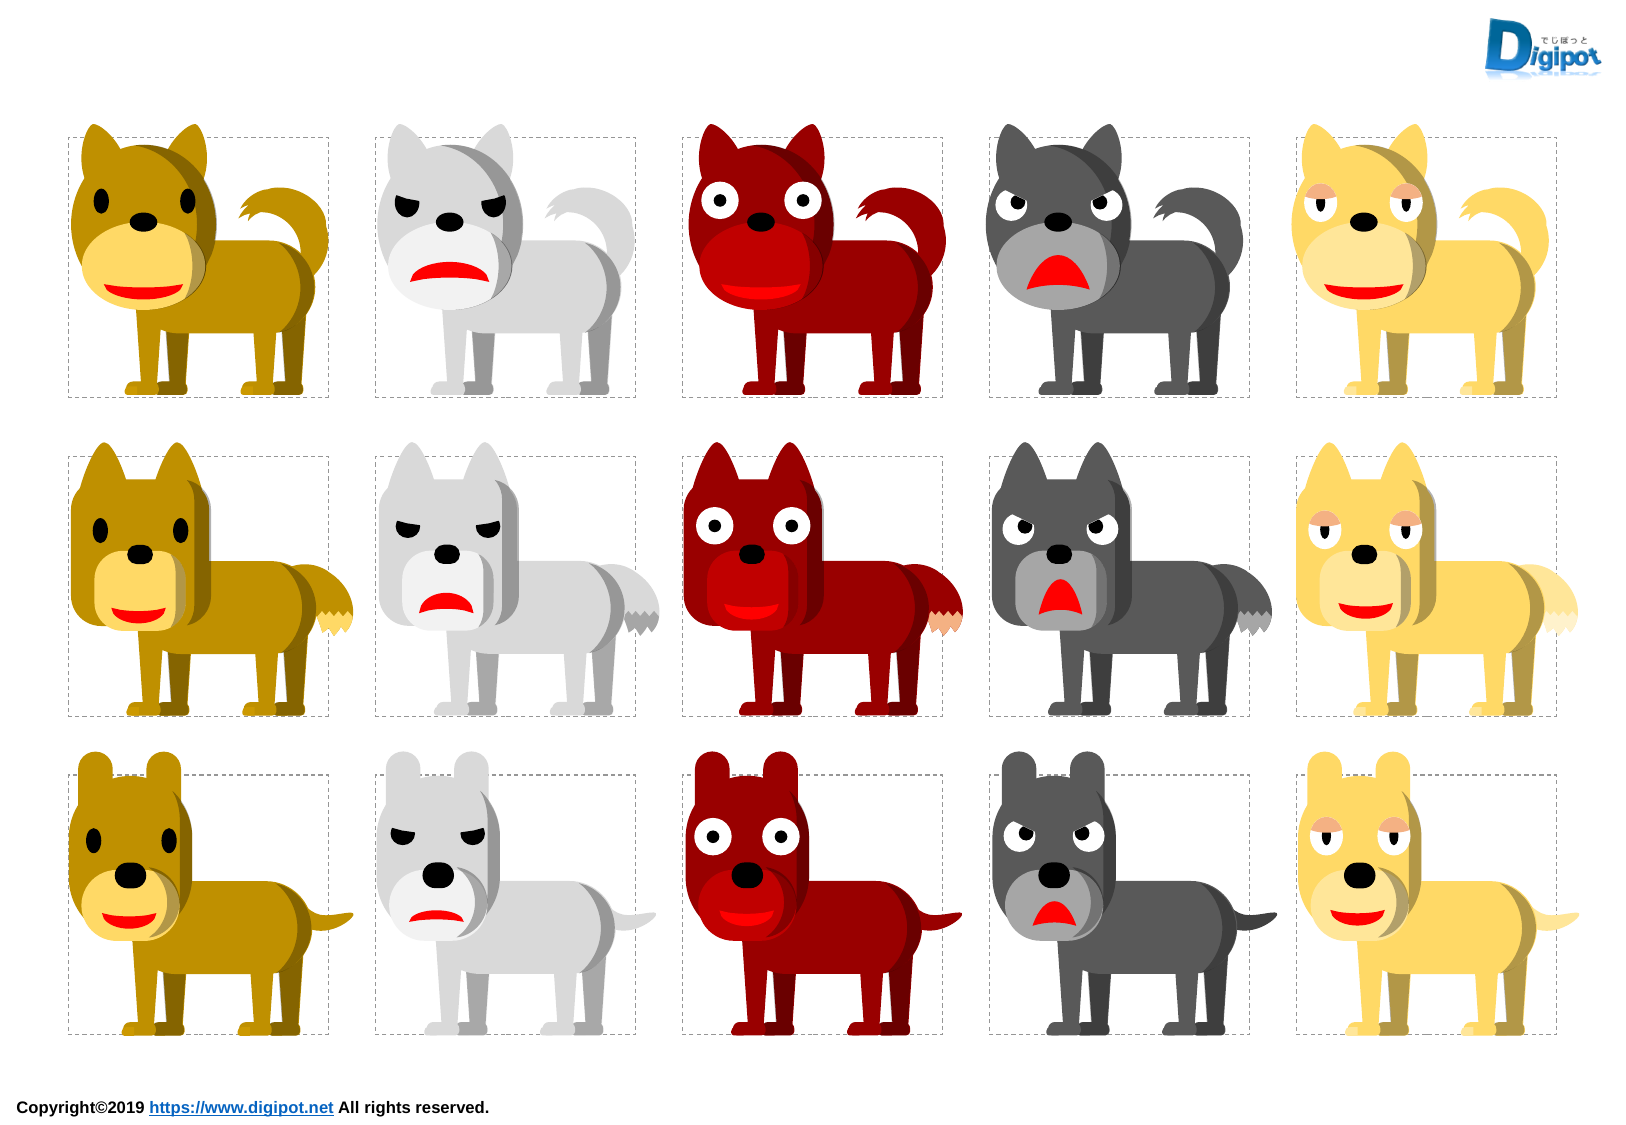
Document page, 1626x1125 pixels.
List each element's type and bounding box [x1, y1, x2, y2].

text_box [70, 122, 329, 395]
text_box [1296, 442, 1576, 716]
text_box [71, 442, 351, 716]
text_box [688, 122, 946, 395]
text_box [685, 751, 959, 1036]
text_box [1291, 122, 1549, 395]
text_box [376, 751, 653, 1036]
text_box [377, 122, 635, 395]
text_box [68, 751, 350, 1036]
text_box [992, 751, 1274, 1036]
text_box [683, 442, 961, 716]
text_box [985, 122, 1244, 395]
text_box [1298, 751, 1576, 1036]
text_box [378, 442, 658, 716]
picture [1485, 18, 1602, 82]
text_box [991, 442, 1270, 716]
